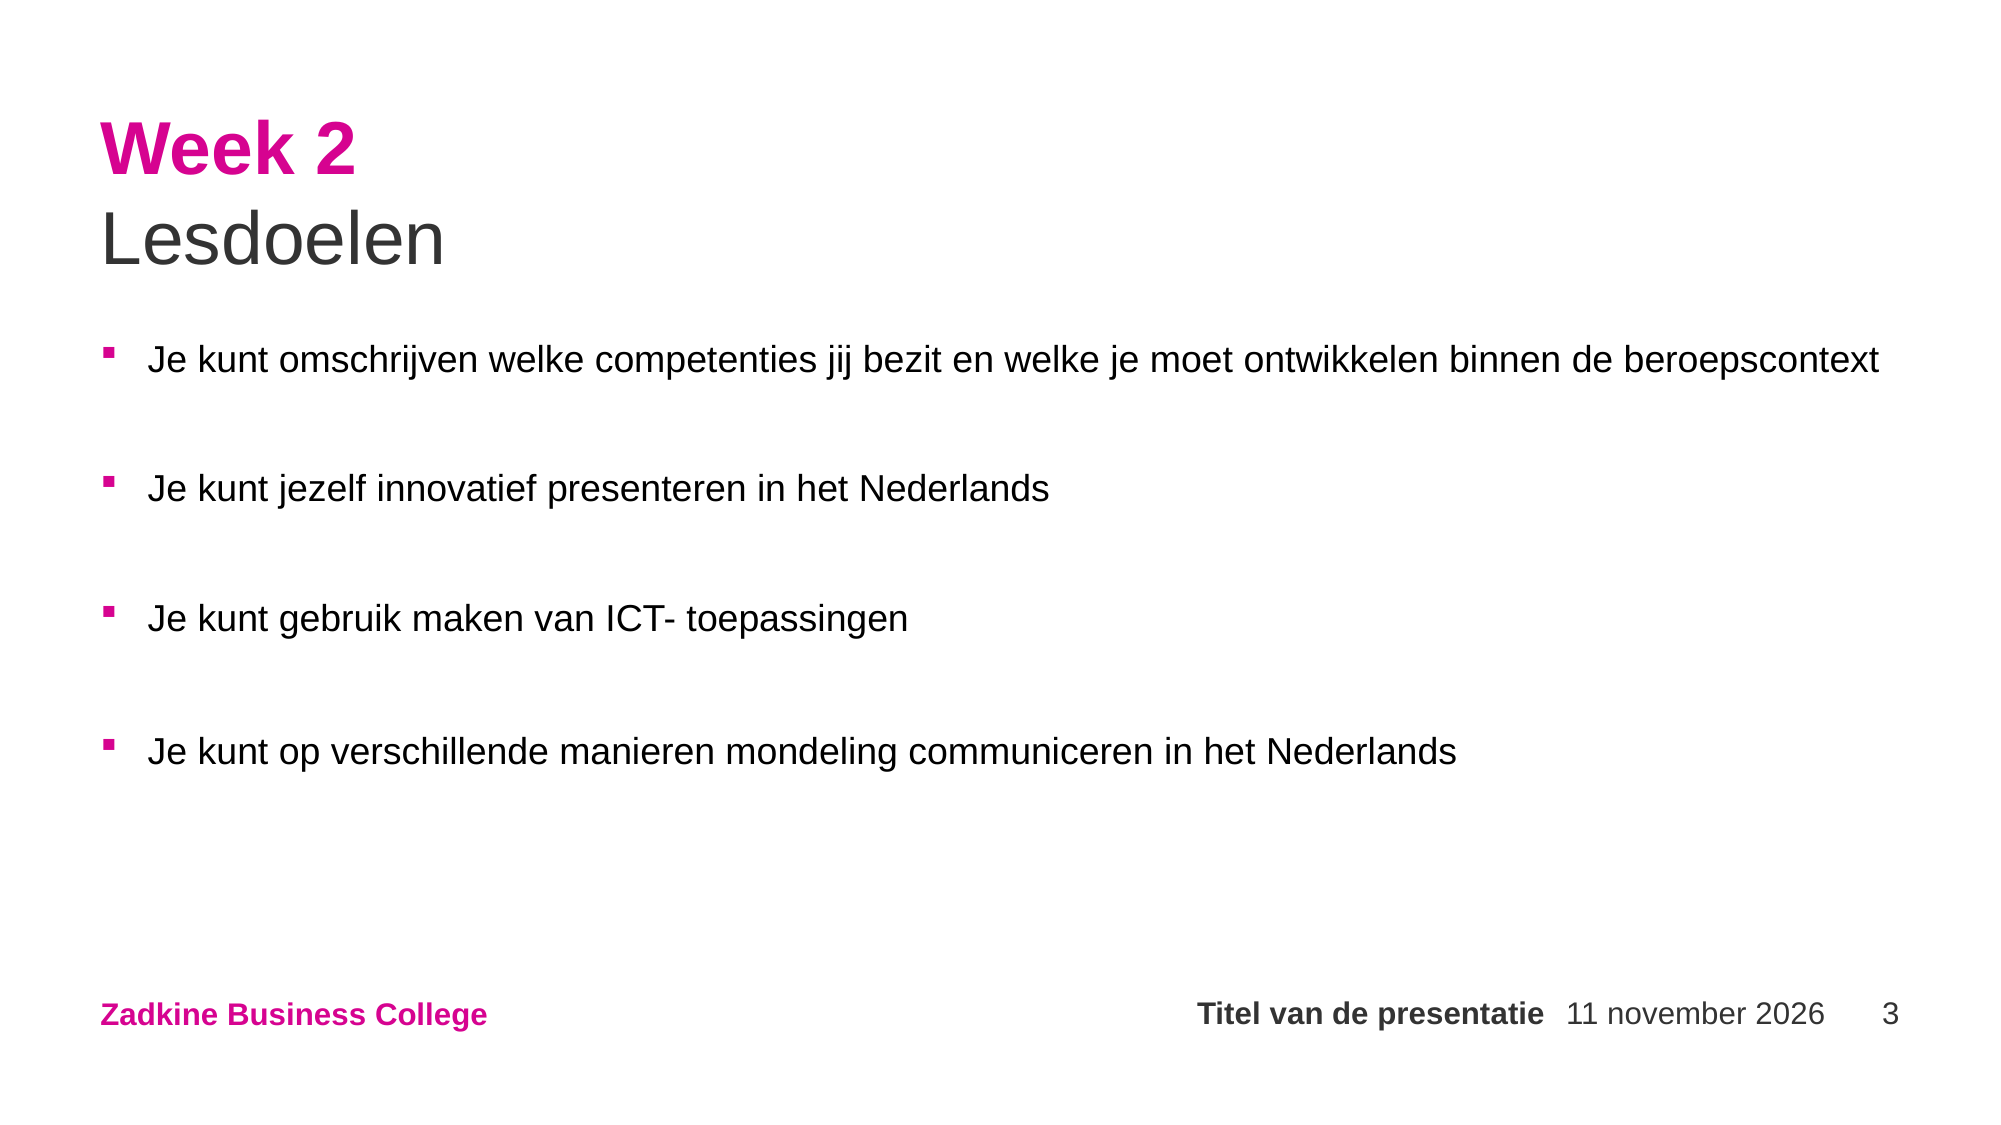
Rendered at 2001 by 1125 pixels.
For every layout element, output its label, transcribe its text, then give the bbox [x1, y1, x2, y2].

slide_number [1546, 993, 1825, 1033]
list Lesdoelen [100, 189, 1900, 280]
title Week 2 [100, 100, 1900, 189]
footer Titel van de presentatie [870, 993, 1546, 1033]
slide_number 3 [1825, 993, 1900, 1033]
list Je kunt omschrijven welke competenties jij bezit en welke je moet ontwikkelen binnen de beroepscontext Je kunt jezelf innovatief presenteren in het Nederlands Je kunt gebruik maken van ICT- toepassingen Je kunt op verschillende manieren mondeling communiceren in het Nederlands [100, 331, 1900, 917]
